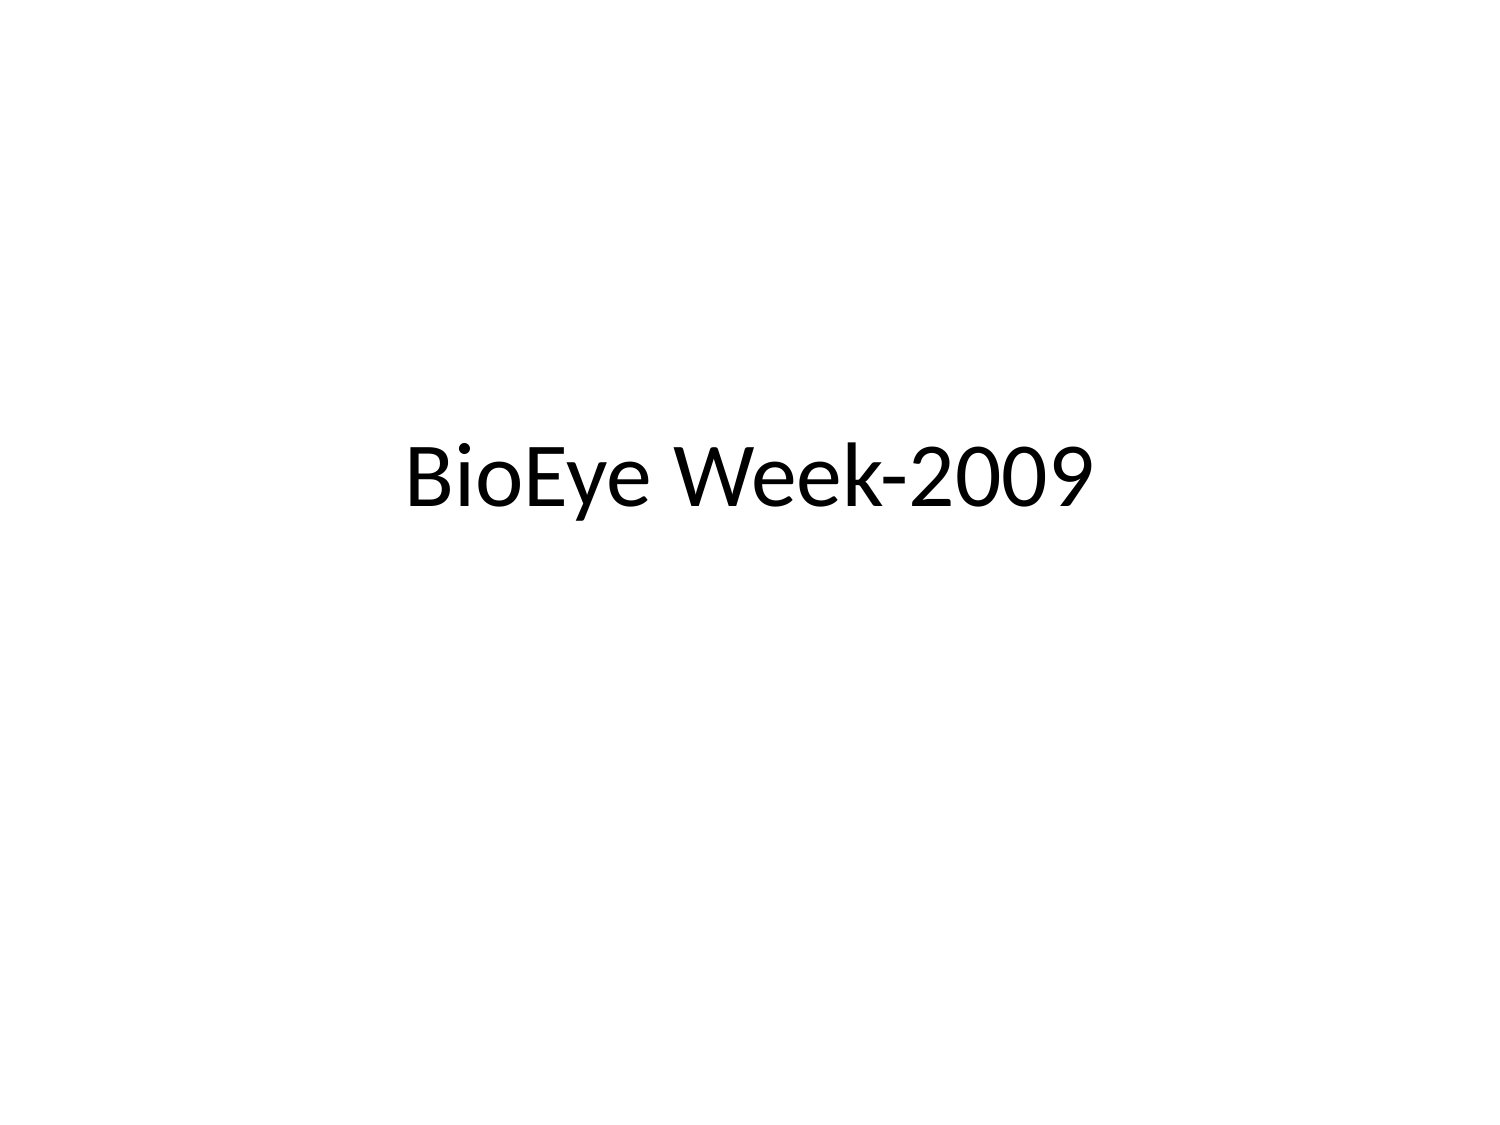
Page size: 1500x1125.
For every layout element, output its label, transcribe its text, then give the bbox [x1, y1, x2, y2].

title BioEye Week-2009 [112, 349, 1388, 591]
